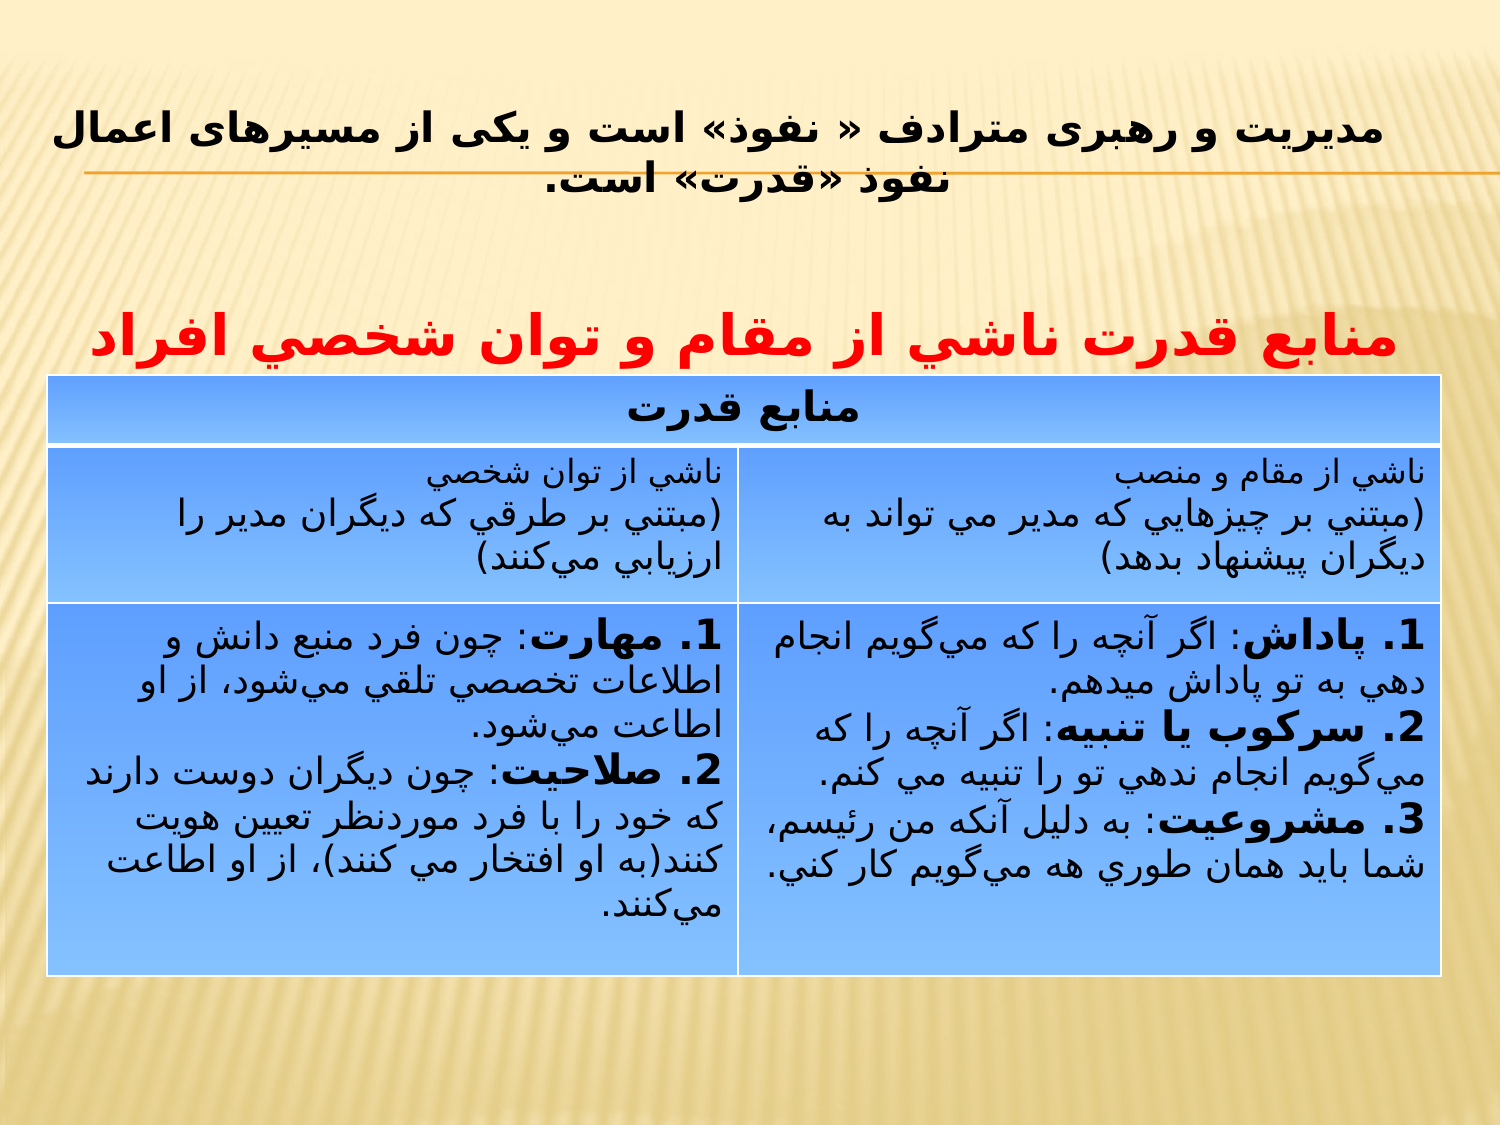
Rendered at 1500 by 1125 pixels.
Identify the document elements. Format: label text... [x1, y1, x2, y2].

table_cell ناشي از توان شخصي (مبتني بر طرقي كه ديگران مدير را ارزيابي مي‌كنند) [48, 448, 737, 602]
table_header منابع قدرت [48, 376, 1440, 443]
list منابع قدرت ناشي از مقام و توان شخصي افراد [0, 257, 1500, 375]
title مدیریت و رهبری مترادف « نفوذ» است و یکی از مسيرهای اعمال نفوذ «قدرت» است. [0, 82, 1496, 220]
table_cell ناشي از مقام و منصب (مبتني بر چيزهايي كه مدير مي تواند به ديگران پيشنهاد بدهد) [739, 448, 1440, 602]
table_cell 1. پاداش: اگر آنچه را كه مي‌گويم انجام دهي به تو پاداش ميدهم. 2. سركوب يا تنبيه: اگر آنچه را كه مي‌گويم انجام ندهي تو را تنبيه مي كنم. 3. مشروعيت: به دليل آنكه من رئيسم، شما بايد همان طوري هه مي‌گويم كار كني. [739, 604, 1440, 975]
table_cell 1. مهارت: چون فرد منبع دانش و اطلاعات تخصصي تلقي مي‌شود، از او اطاعت مي‌شود. 2. صلاحيت: چون ديگران دوست دارند كه خود را با فرد موردنظر تعيين هويت كنند(به او افتخار مي كنند)، از او اطاعت مي‌كنند. [48, 604, 737, 975]
